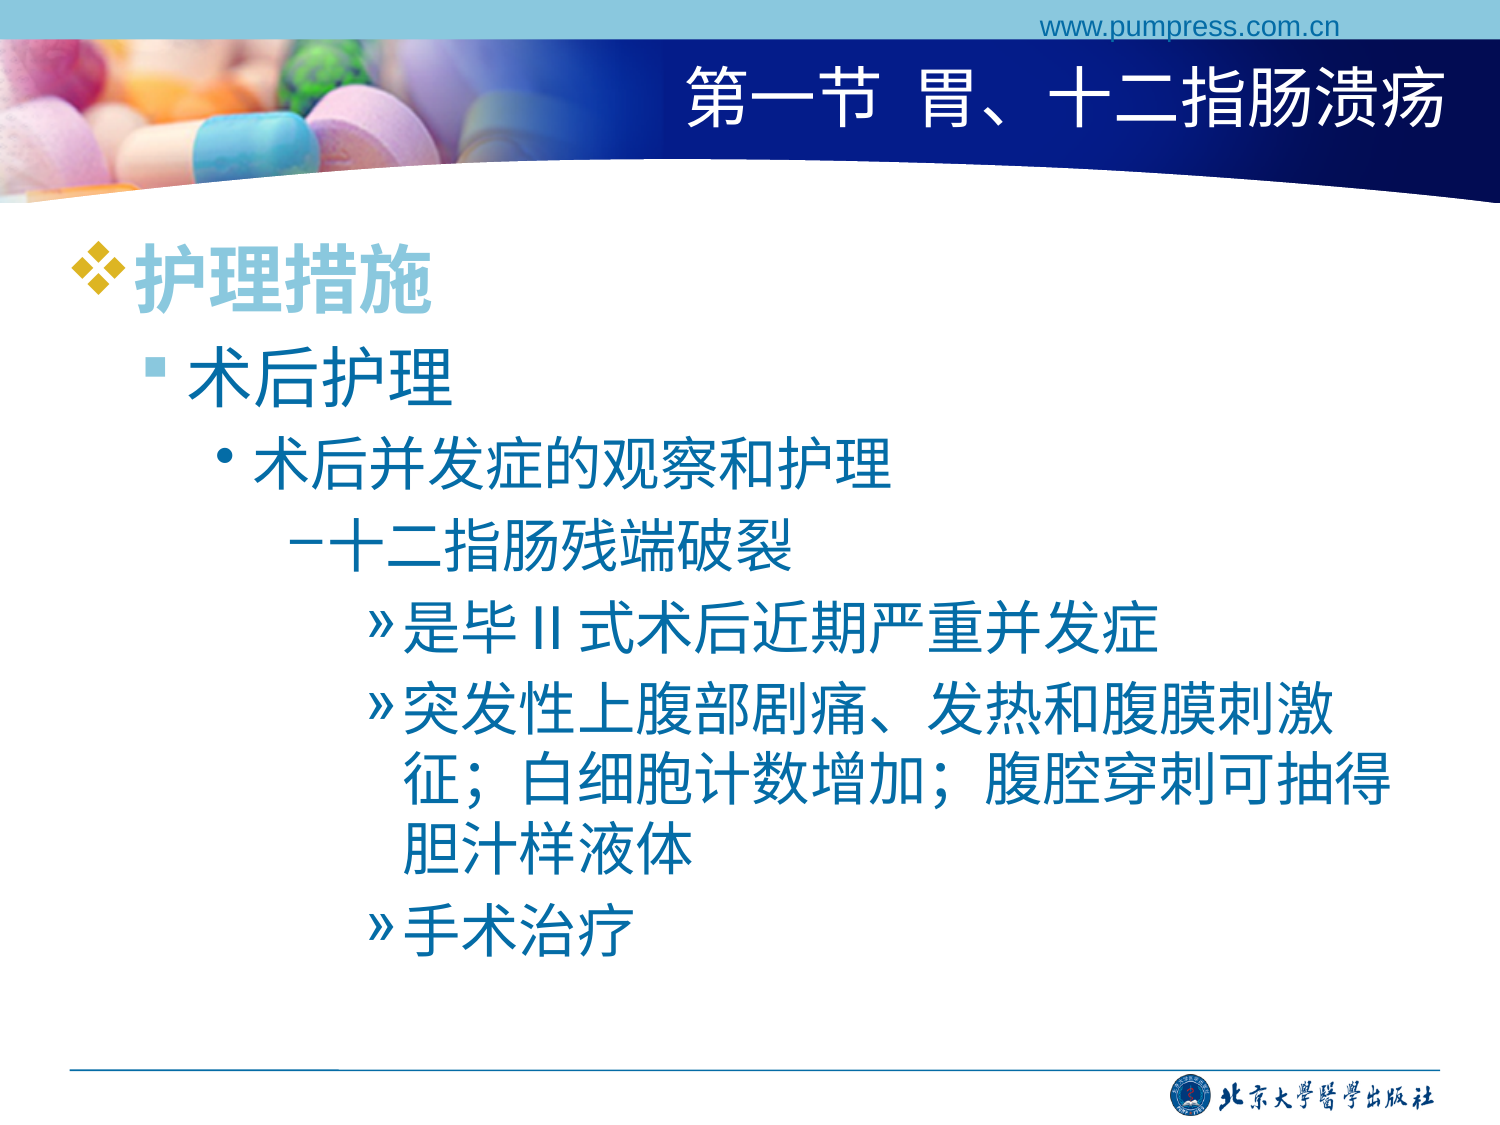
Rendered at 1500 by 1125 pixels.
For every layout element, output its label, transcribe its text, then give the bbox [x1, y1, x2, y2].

picture [1170, 1074, 1436, 1118]
slide_number www.pumpress.com.cn [1025, 0, 1463, 38]
picture [0, 40, 1500, 203]
title 第一节 胃、十二指肠溃疡 [137, 49, 1463, 143]
list 护理措施 术后护理 术后并发症的观察和护理 十二指肠残端破裂 是毕Ⅱ式术后近期严重并发症 突发性上腹部剧痛、发热和腹膜刺激征；白细胞计数增加；腹腔穿刺可抽得胆汁样液体 手术治疗 [49, 224, 1463, 1026]
